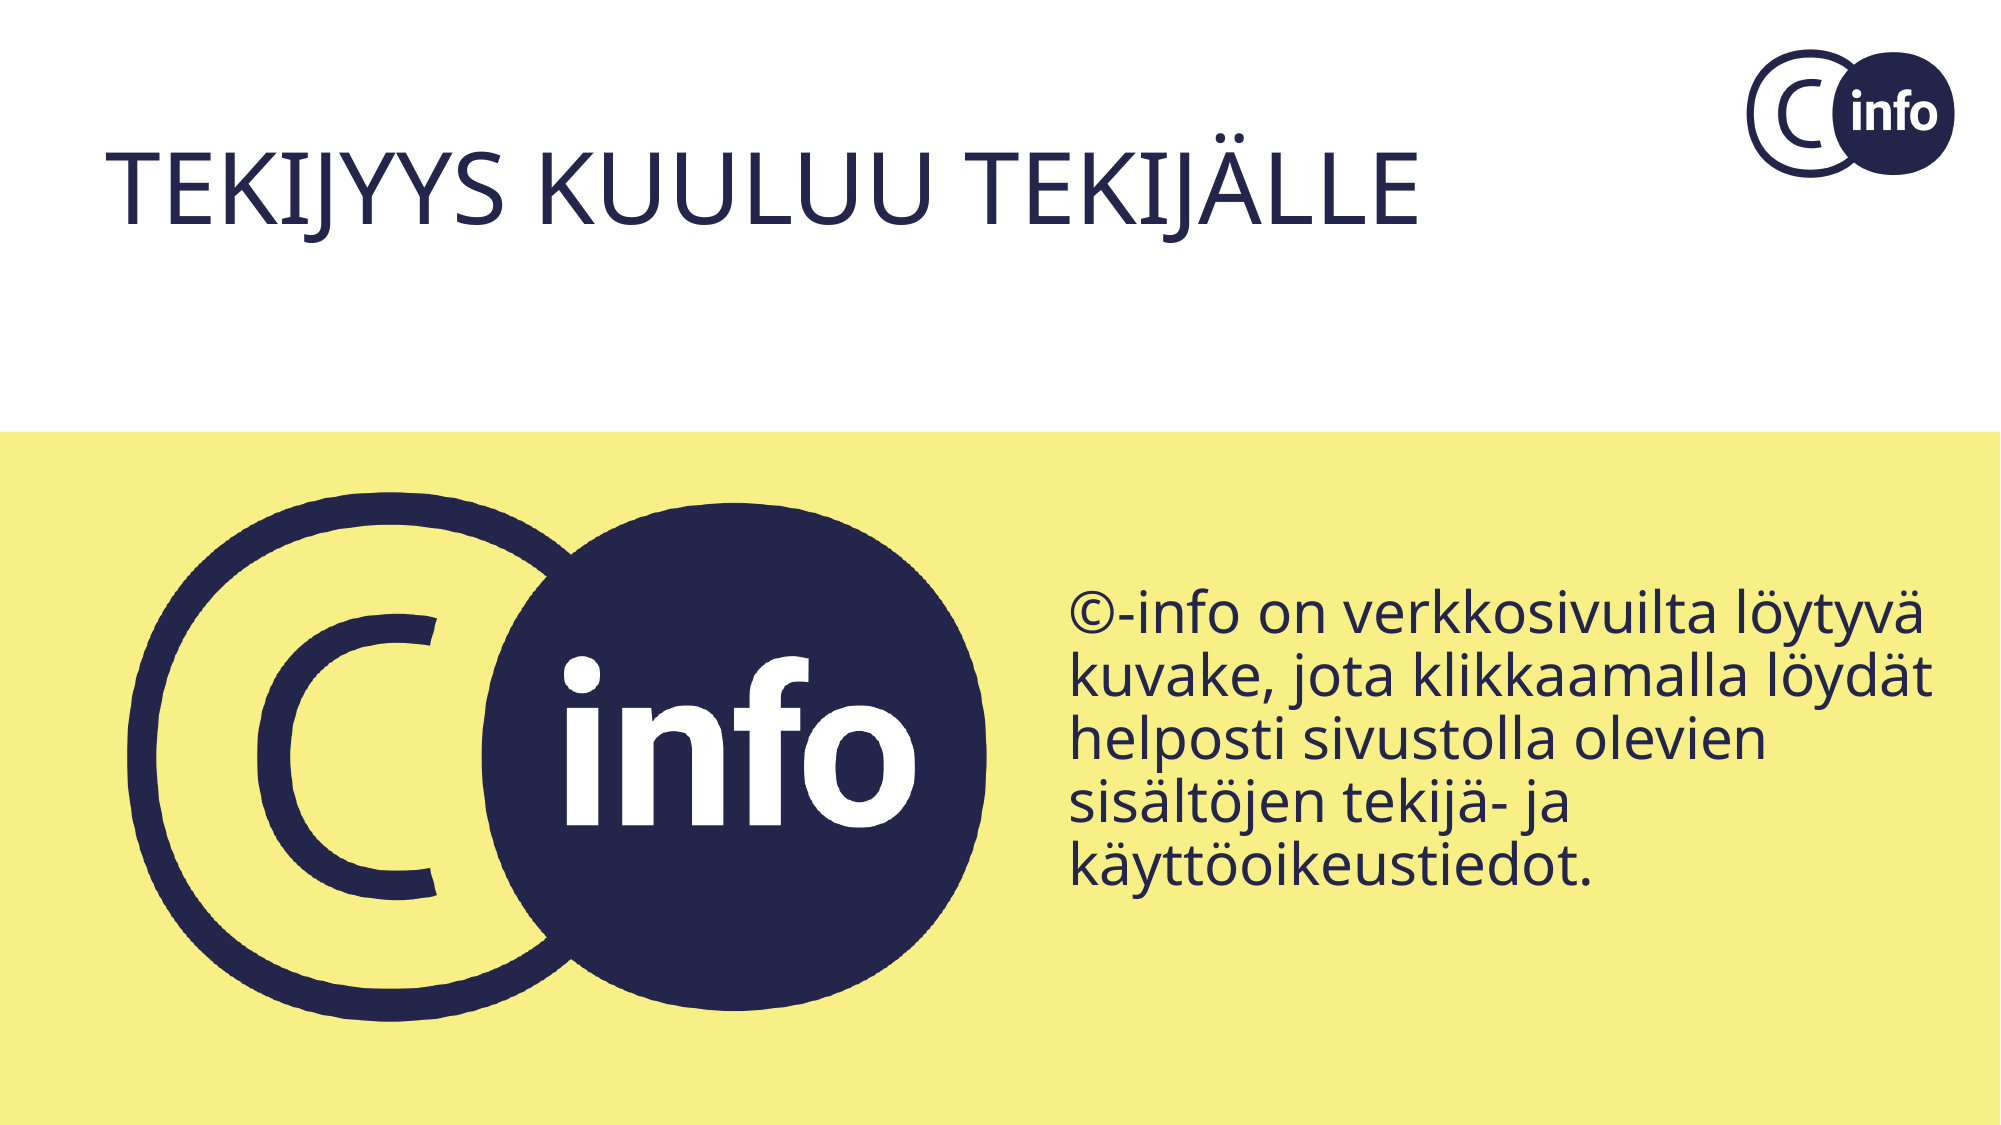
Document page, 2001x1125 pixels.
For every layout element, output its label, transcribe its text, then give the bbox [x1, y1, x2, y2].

picture [25, 395, 1086, 1116]
text_box TEKIJYYS KUULUU TEKIJÄLLE [90, 116, 1707, 252]
text_box ©-info on verkkosivuilta löytyvä kuvake, jota klikkaamalla löydät helposti sivustolla olevien sisältöjen tekijä- ja käyttöoikeustiedot. [1086, 485, 1975, 1086]
